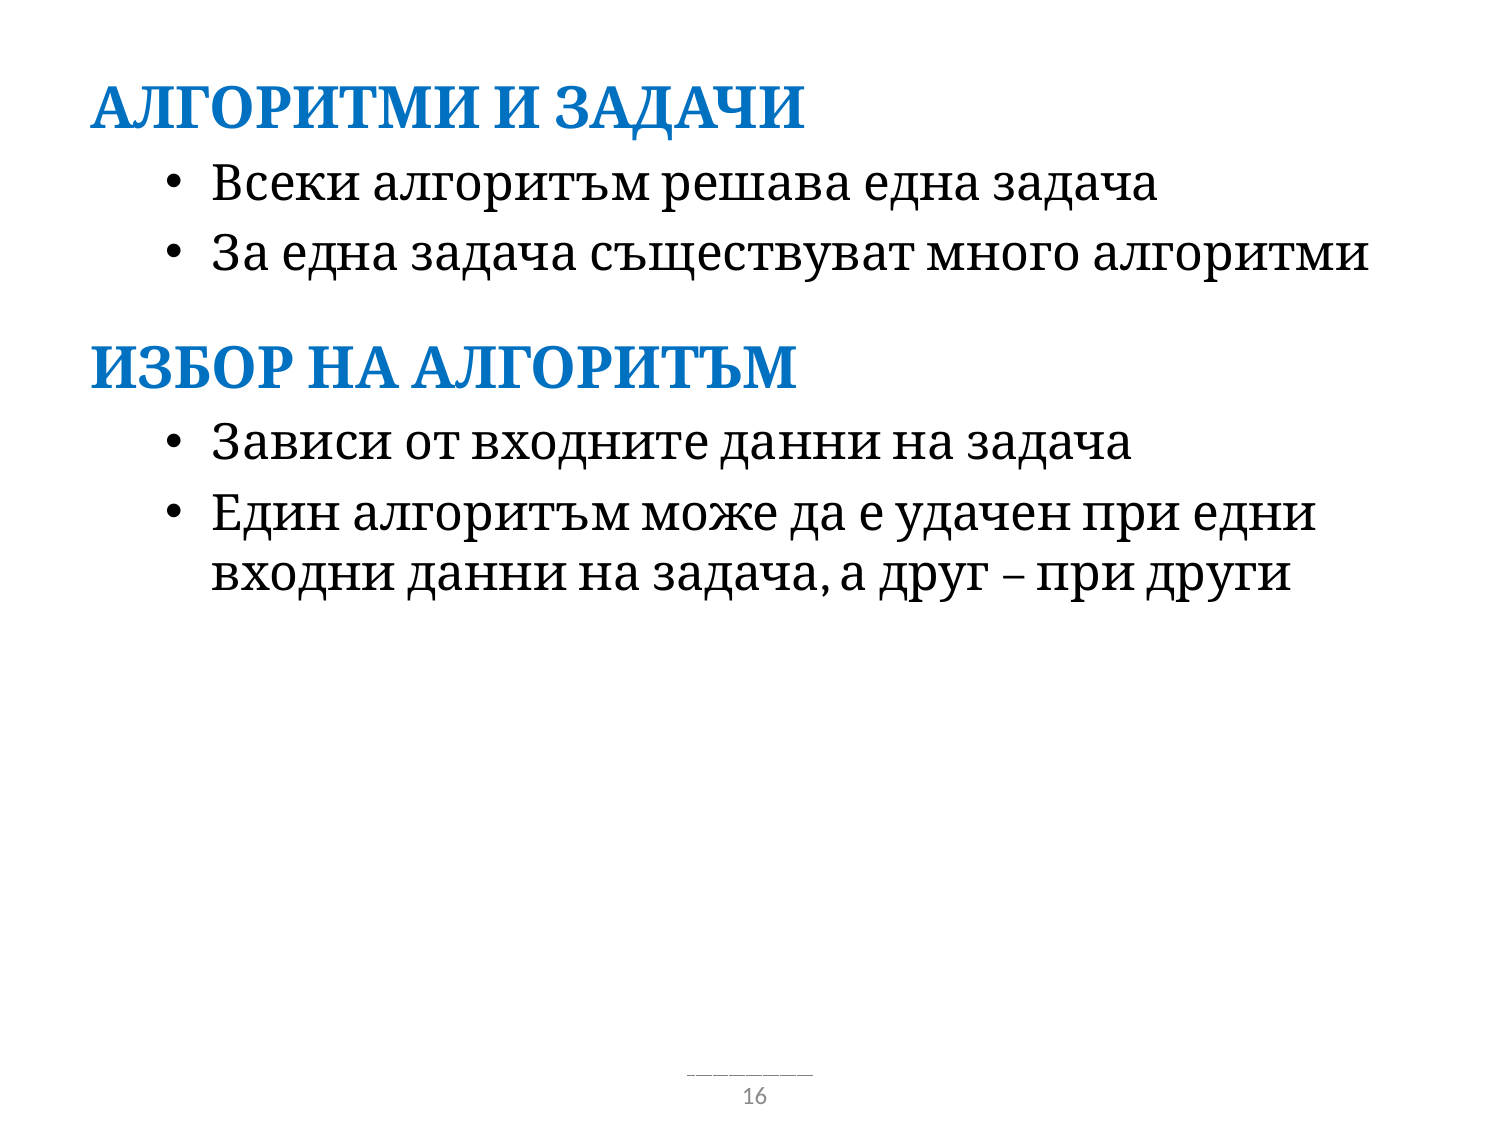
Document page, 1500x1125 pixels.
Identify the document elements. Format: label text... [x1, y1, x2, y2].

list Алгоритми и задачи Всеки алгоритъм решава една задача За една задача съществуват много алгоритми Избор на алгоритъм Зависи от входните данни на задача Един алгоритъм може да е удачен при едни входни данни на задача, а друг – при други [75, 62, 1450, 1063]
slide_number 16 [579, 1065, 930, 1125]
